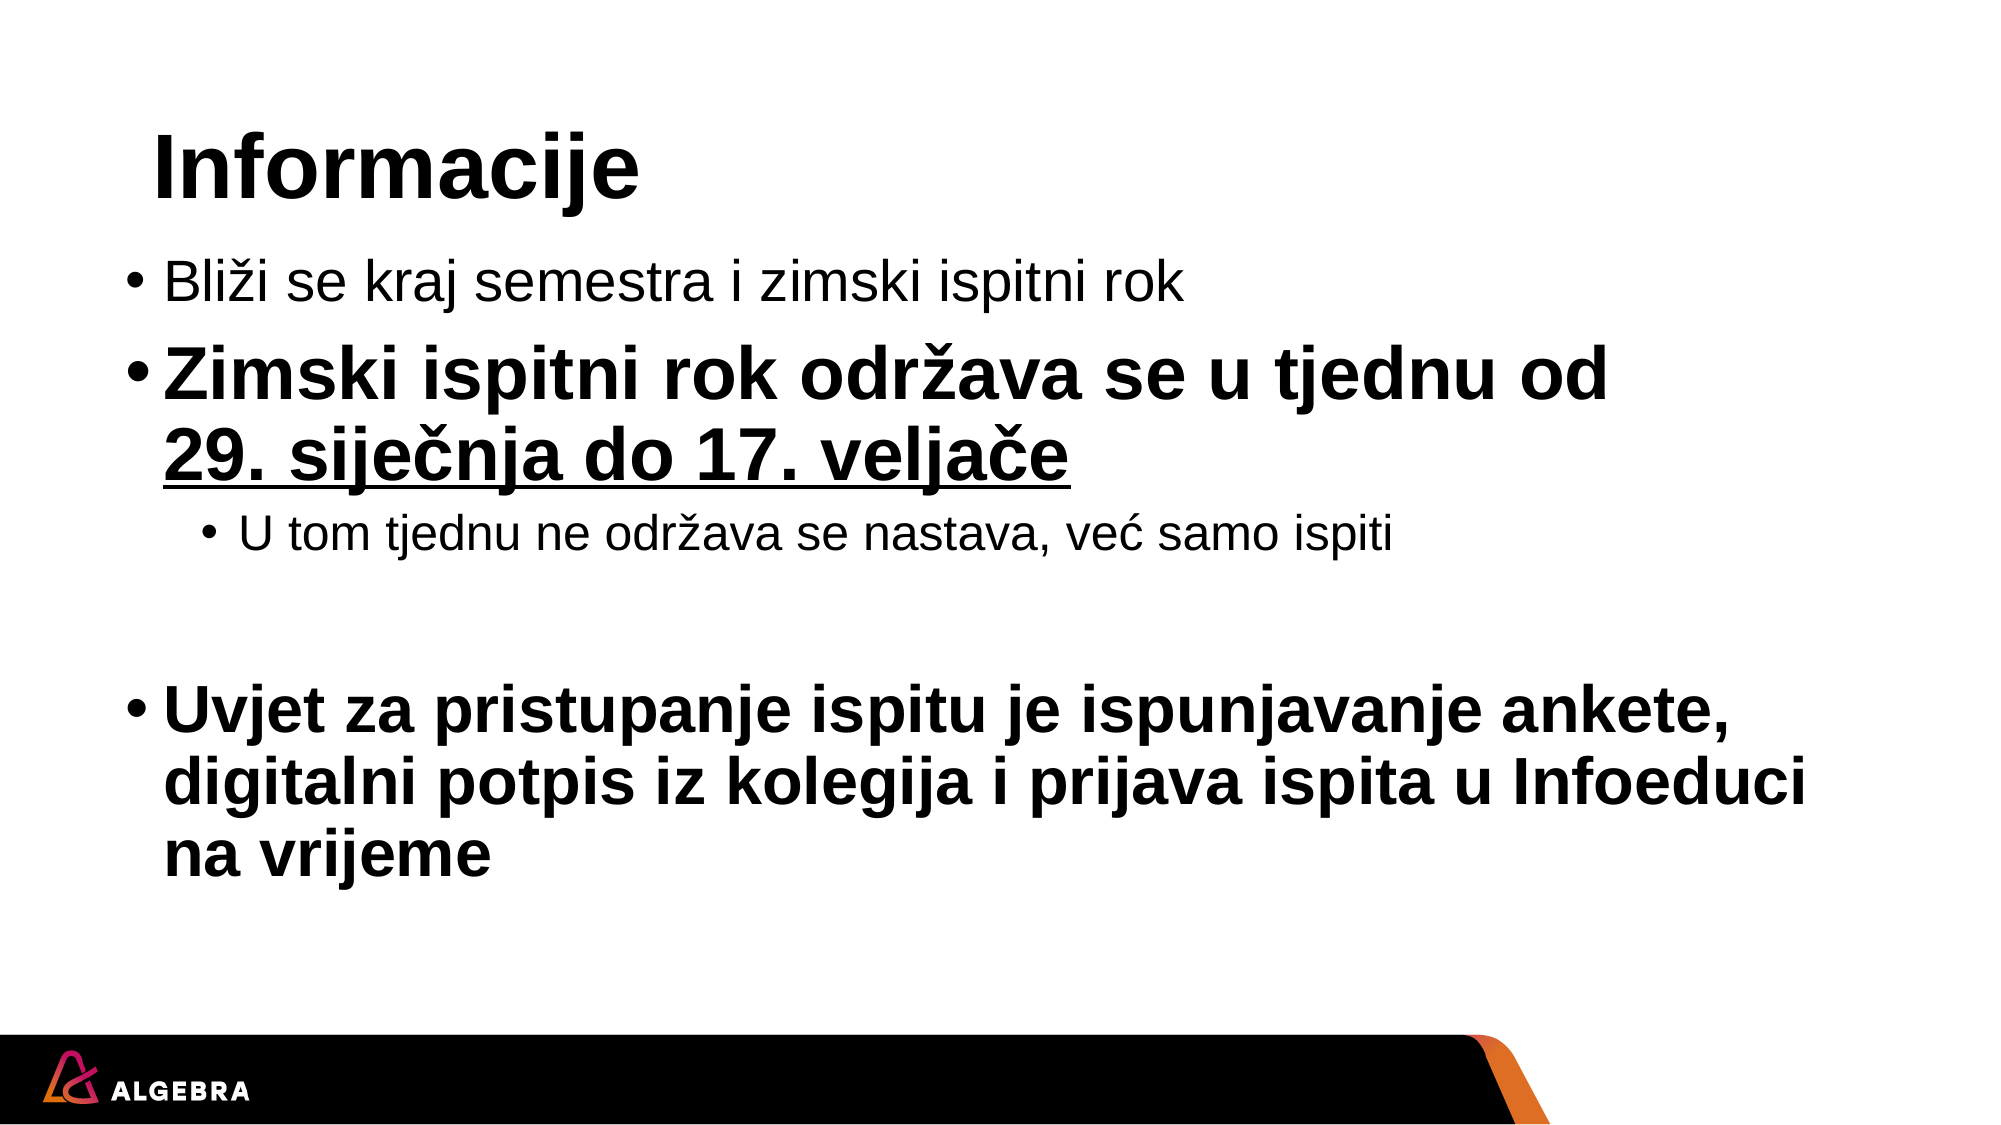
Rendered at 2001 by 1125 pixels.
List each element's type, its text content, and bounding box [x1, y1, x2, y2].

list Bliži se kraj semestra i zimski ispitni rok Zimski ispitni rok održava se u tjednu od 29. siječnja do 17. veljače U tom tjednu ne održava se nastava, već samo ispiti Uvjet za pristupanje ispitu je ispunjavanje ankete, digitalni potpis iz kolegija i prijava ispita u Infoeduci na vrijeme [110, 243, 1863, 1014]
picture [0, 1034, 1733, 1125]
title Informacije [137, 59, 1863, 243]
